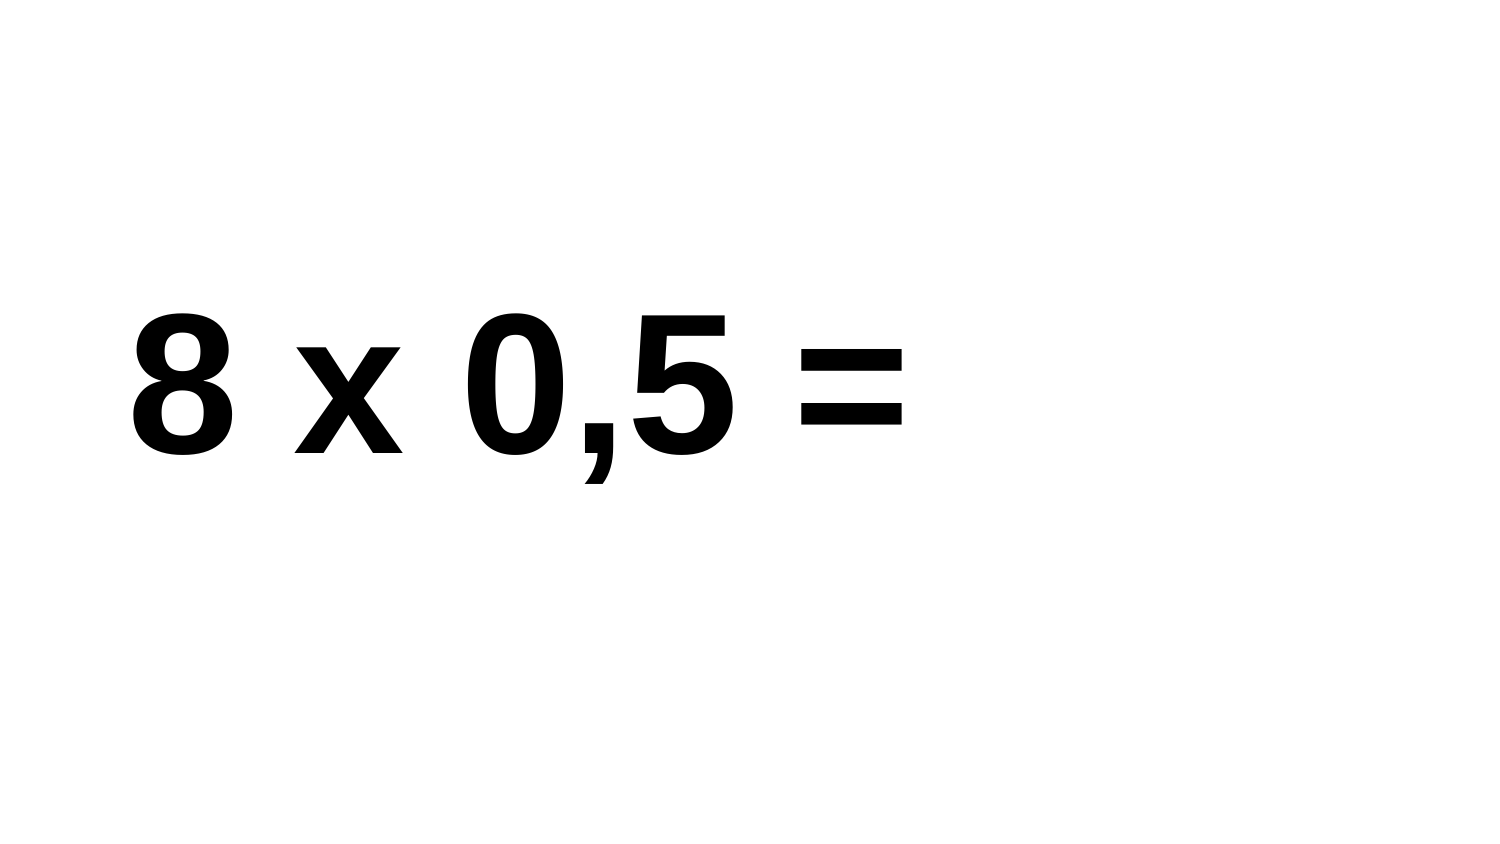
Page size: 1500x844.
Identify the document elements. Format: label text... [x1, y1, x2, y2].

text_box 8 x 0,5 = [112, 318, 1388, 509]
